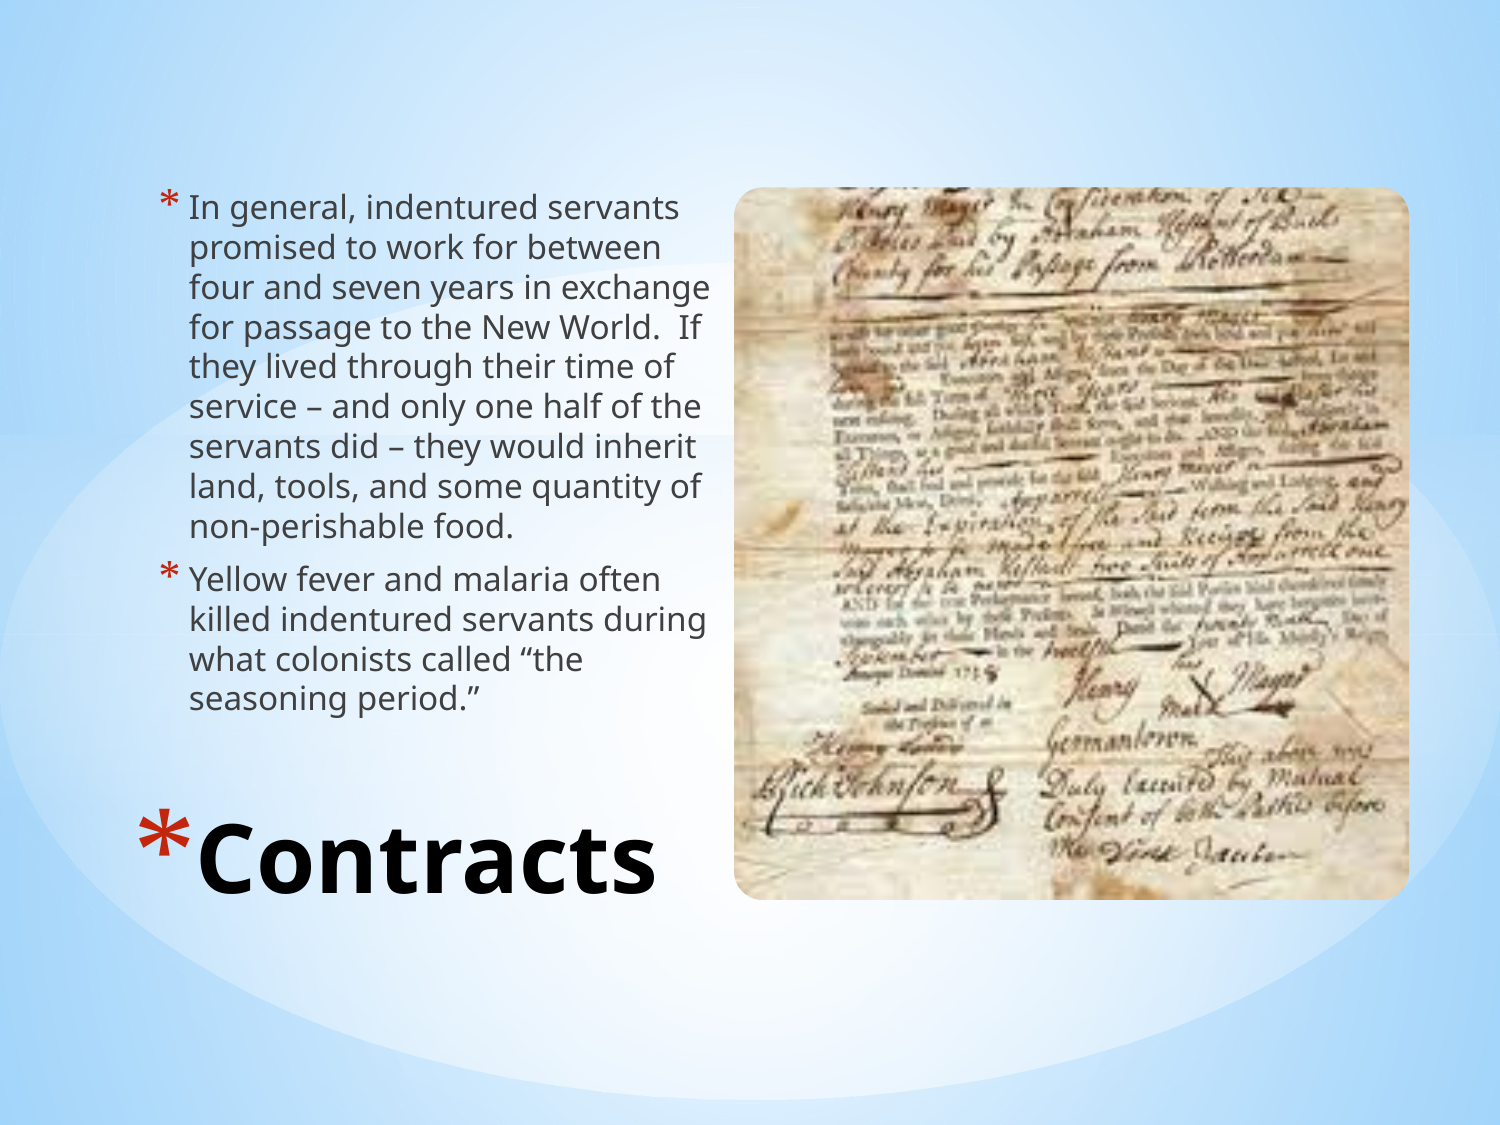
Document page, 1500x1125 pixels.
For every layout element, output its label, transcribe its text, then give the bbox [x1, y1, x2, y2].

title Contracts [119, 732, 1167, 920]
picture [733, 187, 1410, 901]
list In general, indentured servants promised to work for between four and seven years in exchange for passage to the New World. If they lived through their time of service – and only one half of the servants did – they would inherit land, tools, and some quantity of non-perishable food. Yellow fever and malaria often killed indentured servants during what colonists called “the seasoning period.” [144, 165, 750, 725]
